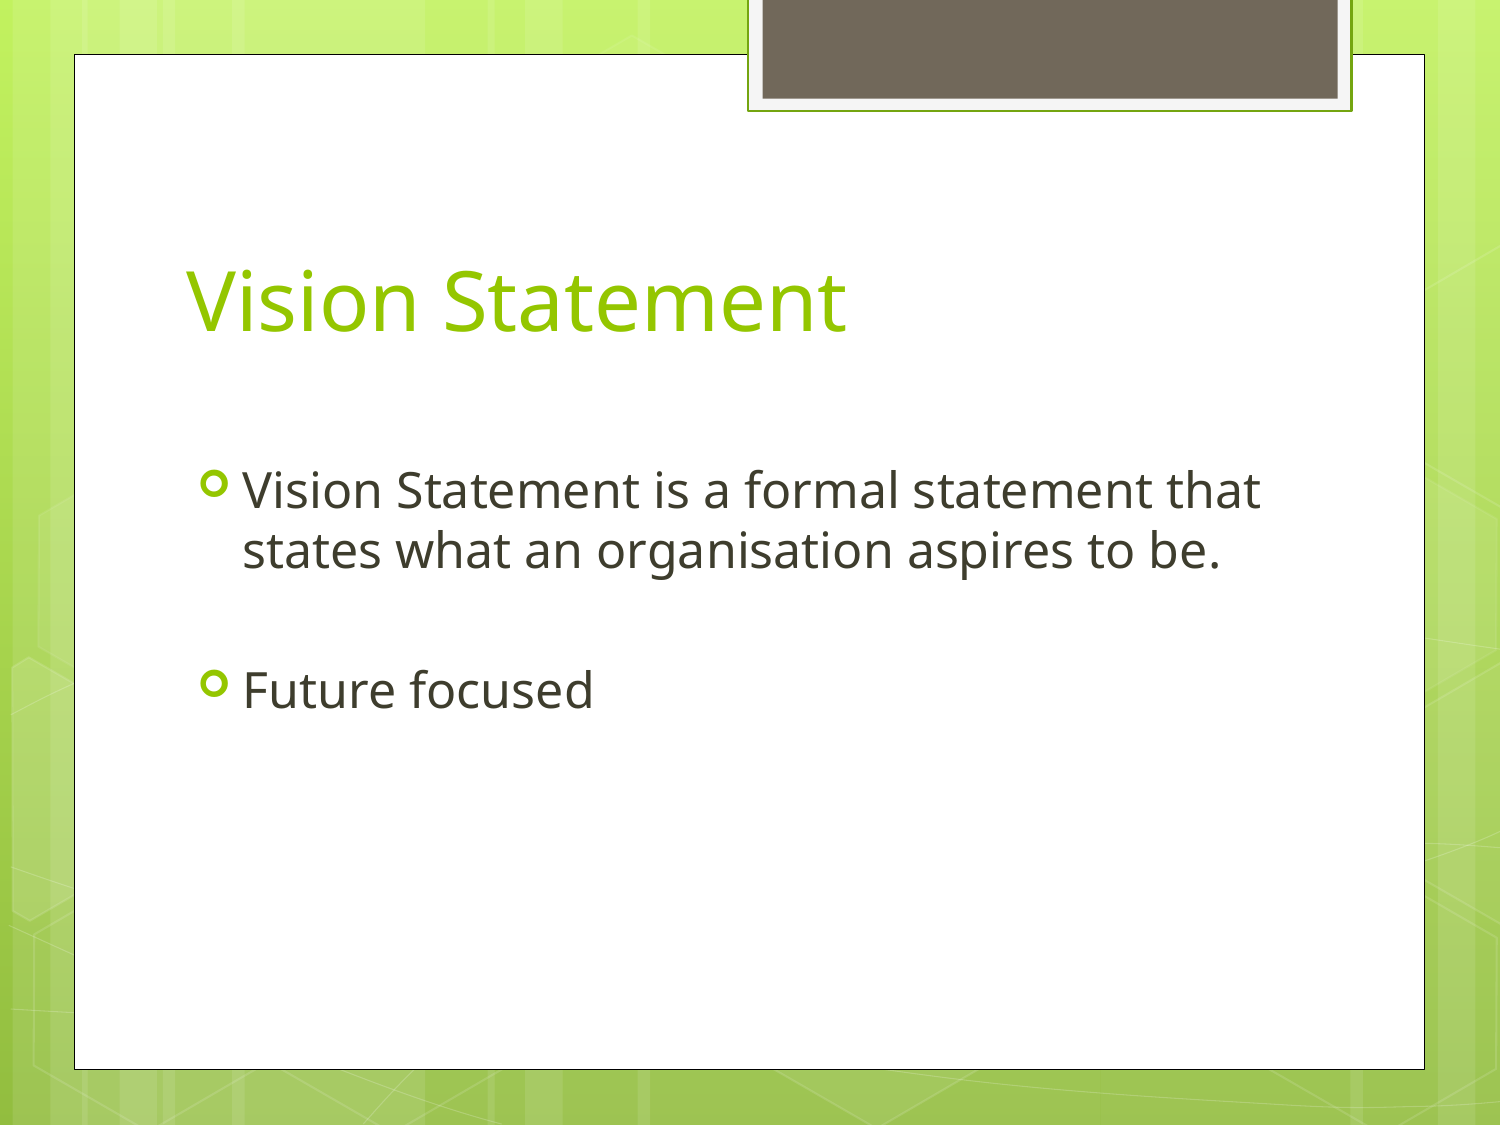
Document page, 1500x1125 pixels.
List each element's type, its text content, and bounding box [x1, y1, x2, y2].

list Vision Statement is a formal statement that states what an organisation aspires to be. Future focused [171, 381, 1283, 957]
title Vision Statement [171, 168, 1324, 357]
